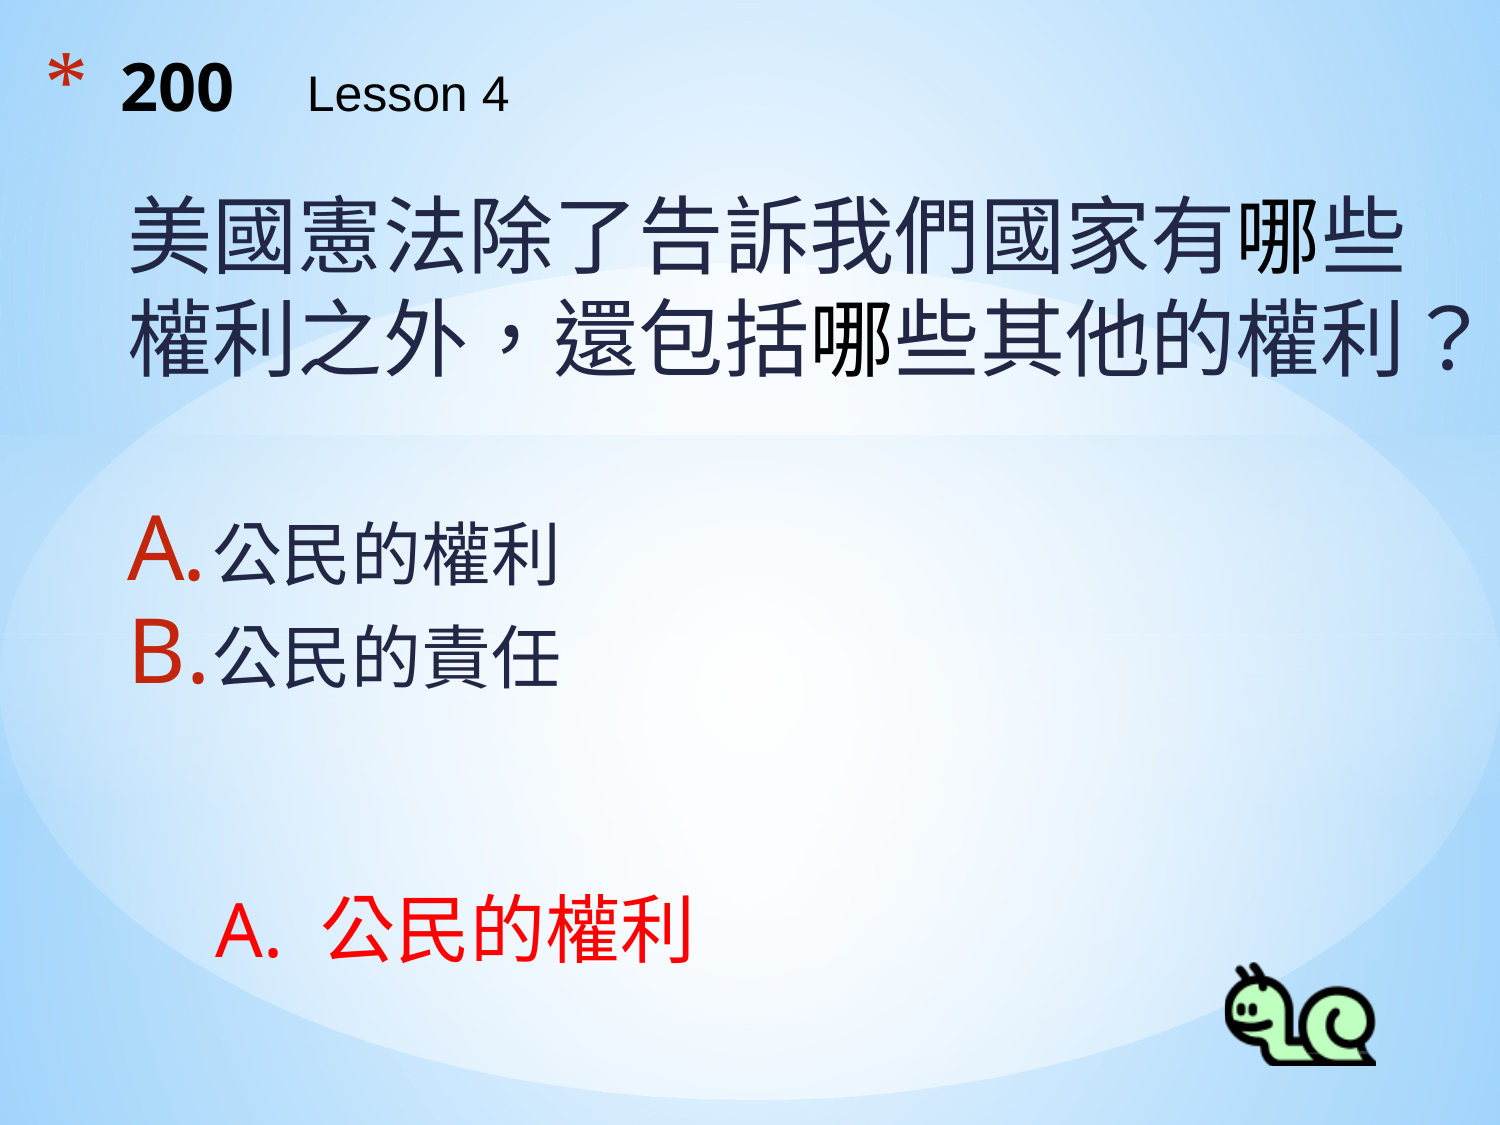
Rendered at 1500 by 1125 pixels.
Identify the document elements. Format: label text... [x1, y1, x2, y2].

text_box A. 公民的權利 [200, 874, 711, 1040]
picture [1224, 962, 1377, 1067]
subtitle 美國憲法除了告訴我們國家有哪些權利之外，還包括哪些其他的權利？ 公民的權利 公民的責任 [112, 174, 1425, 813]
text_box Lesson 4 [292, 53, 690, 189]
title 200 [0, 37, 325, 160]
